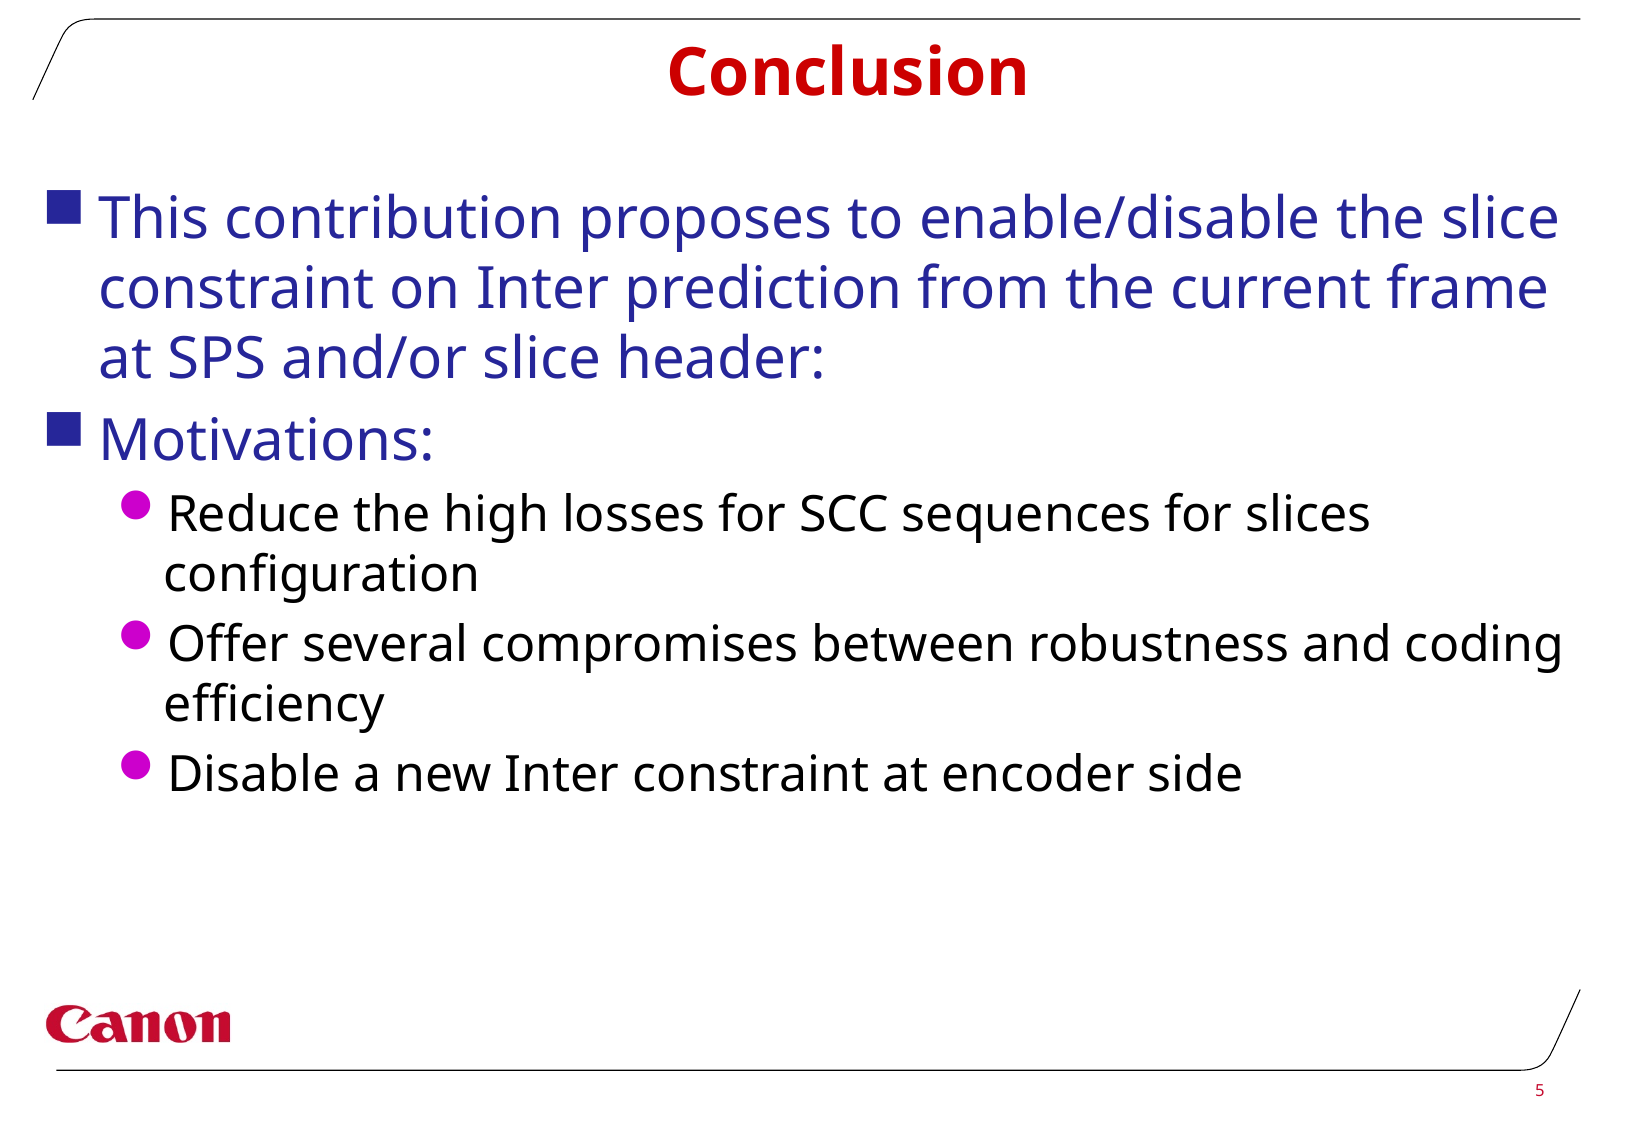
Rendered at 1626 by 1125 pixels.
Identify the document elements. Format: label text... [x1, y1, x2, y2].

picture [44, 1004, 232, 1043]
list This contribution proposes to enable/disable the slice constraint on Inter prediction from the current frame at SPS and/or slice header: Motivations: Reduce the high losses for SCC sequences for slices configuration Offer several compromises between robustness and coding efficiency Disable a new Inter constraint at encoder side [27, 172, 1585, 1004]
title Conclusion [151, 19, 1546, 119]
slide_number 5 [1414, 1063, 1545, 1103]
